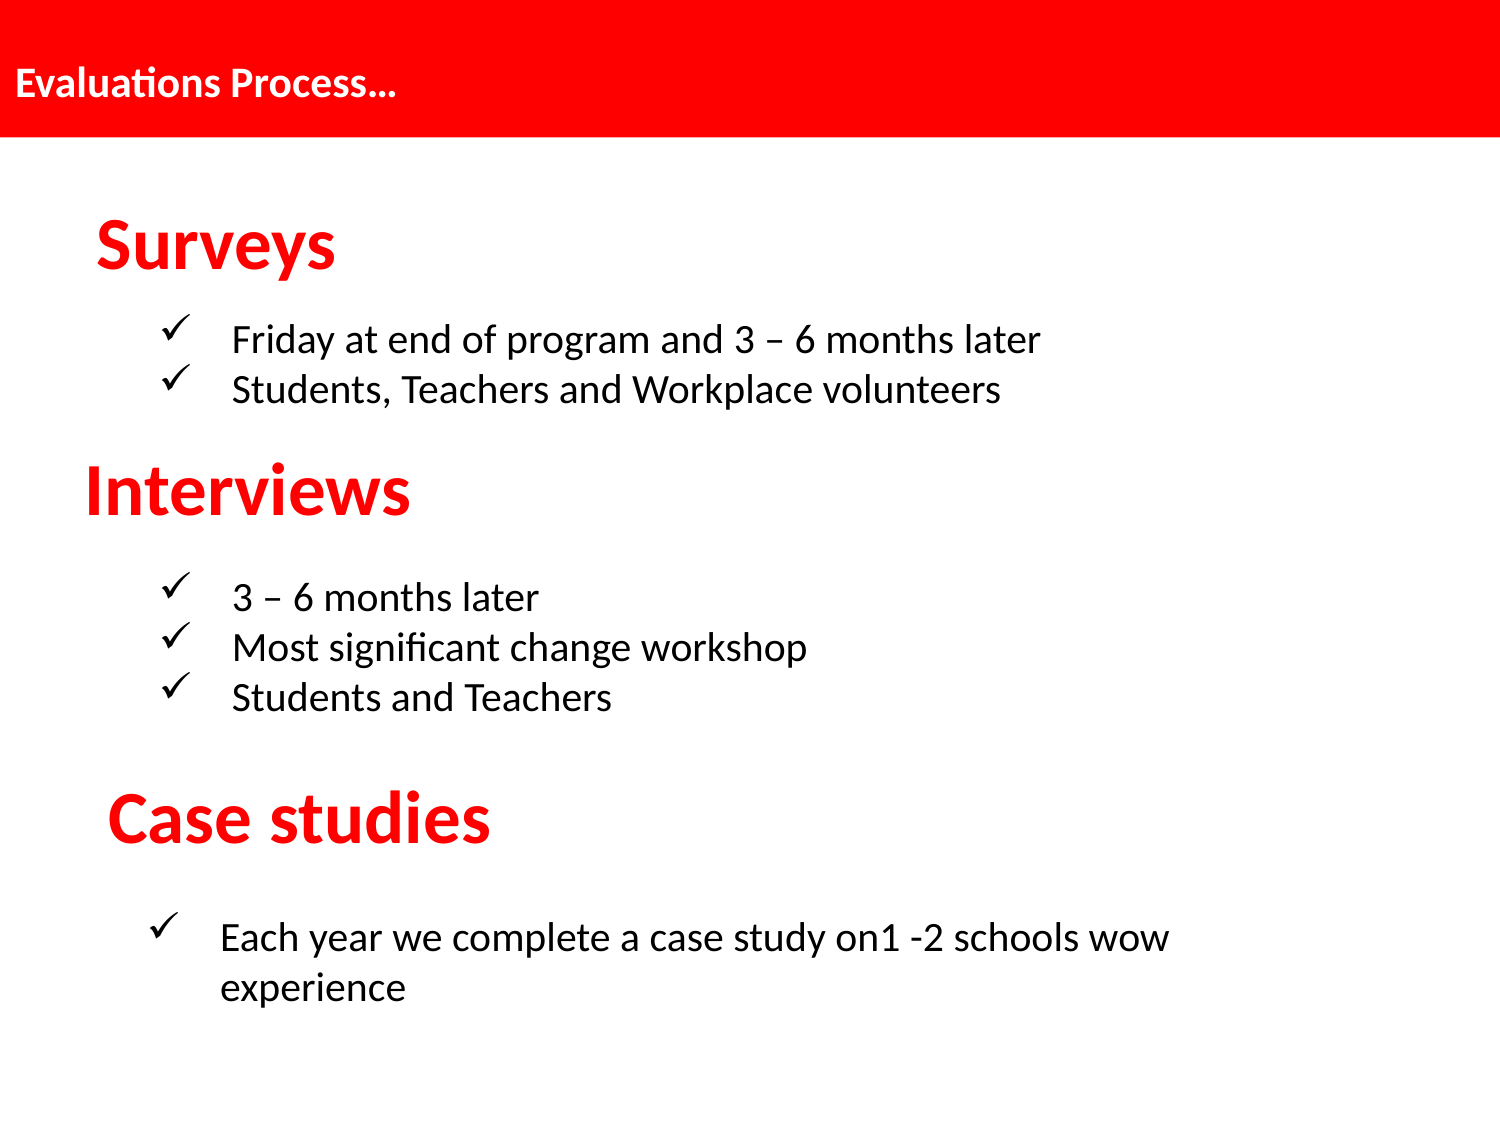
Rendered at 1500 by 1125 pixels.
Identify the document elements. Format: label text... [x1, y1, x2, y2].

text_box Evaluations Process… [0, 0, 1500, 138]
text_box Interviews [70, 433, 645, 539]
text_box Surveys [81, 187, 657, 293]
text_box Case studies [93, 761, 668, 867]
text_box 3 – 6 months later Most significant change workshop Students and Teachers [70, 562, 1383, 728]
text_box Friday at end of program and 3 – 6 months later Students, Teachers and Workplace volunteers [70, 304, 1383, 420]
text_box Each year we complete a case study on1 -2 schools wow experience [58, 902, 1372, 1018]
